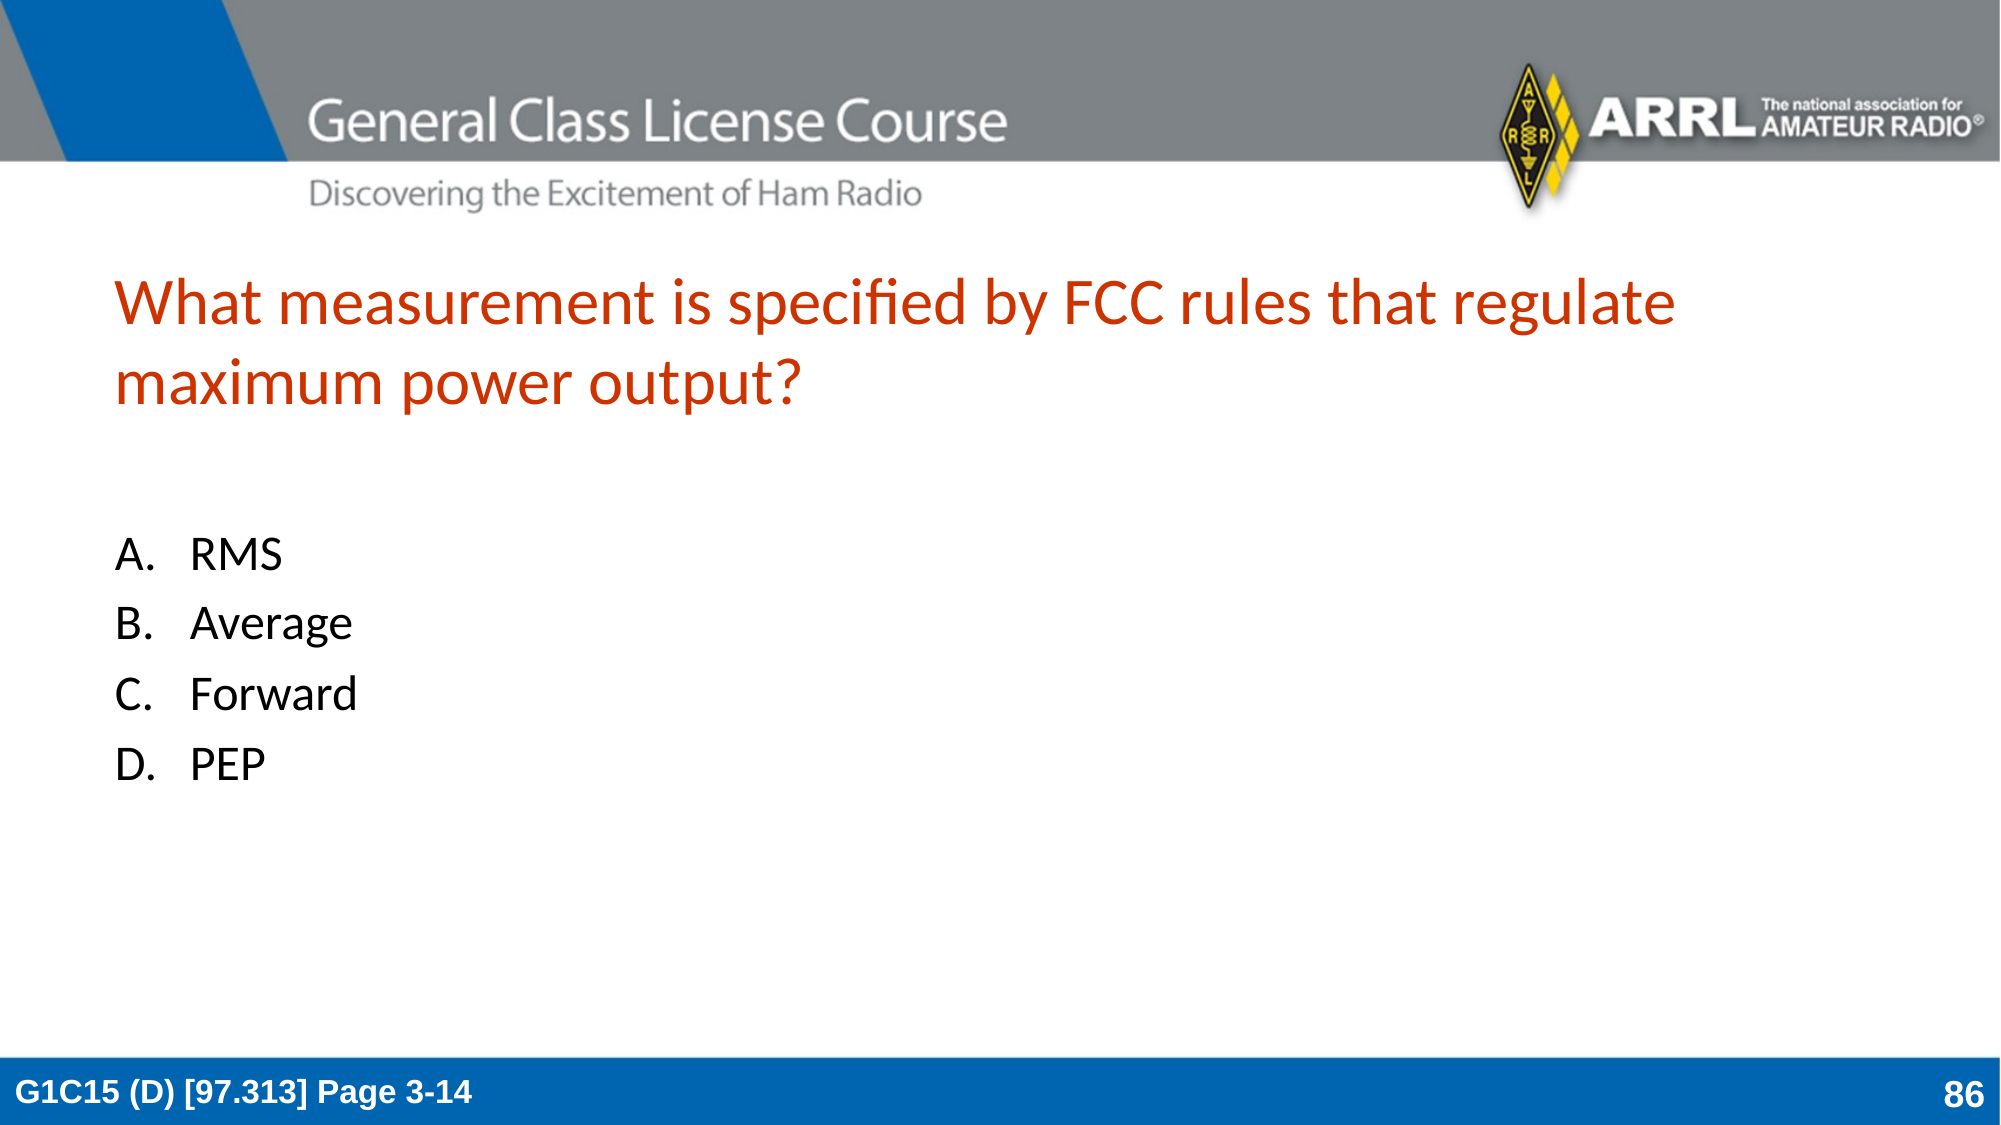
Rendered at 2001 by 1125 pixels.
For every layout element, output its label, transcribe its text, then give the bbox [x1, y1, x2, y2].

title What measurement is specified by FCC rules that regulate maximum power output? [99, 249, 1900, 388]
text_box 86 [1875, 1062, 2000, 1123]
text_box G1C15 (D) [97.313] Page 3-14 [0, 1062, 1313, 1118]
picture [0, 0, 2001, 1125]
list RMS Average Forward PEP [99, 512, 1900, 1005]
